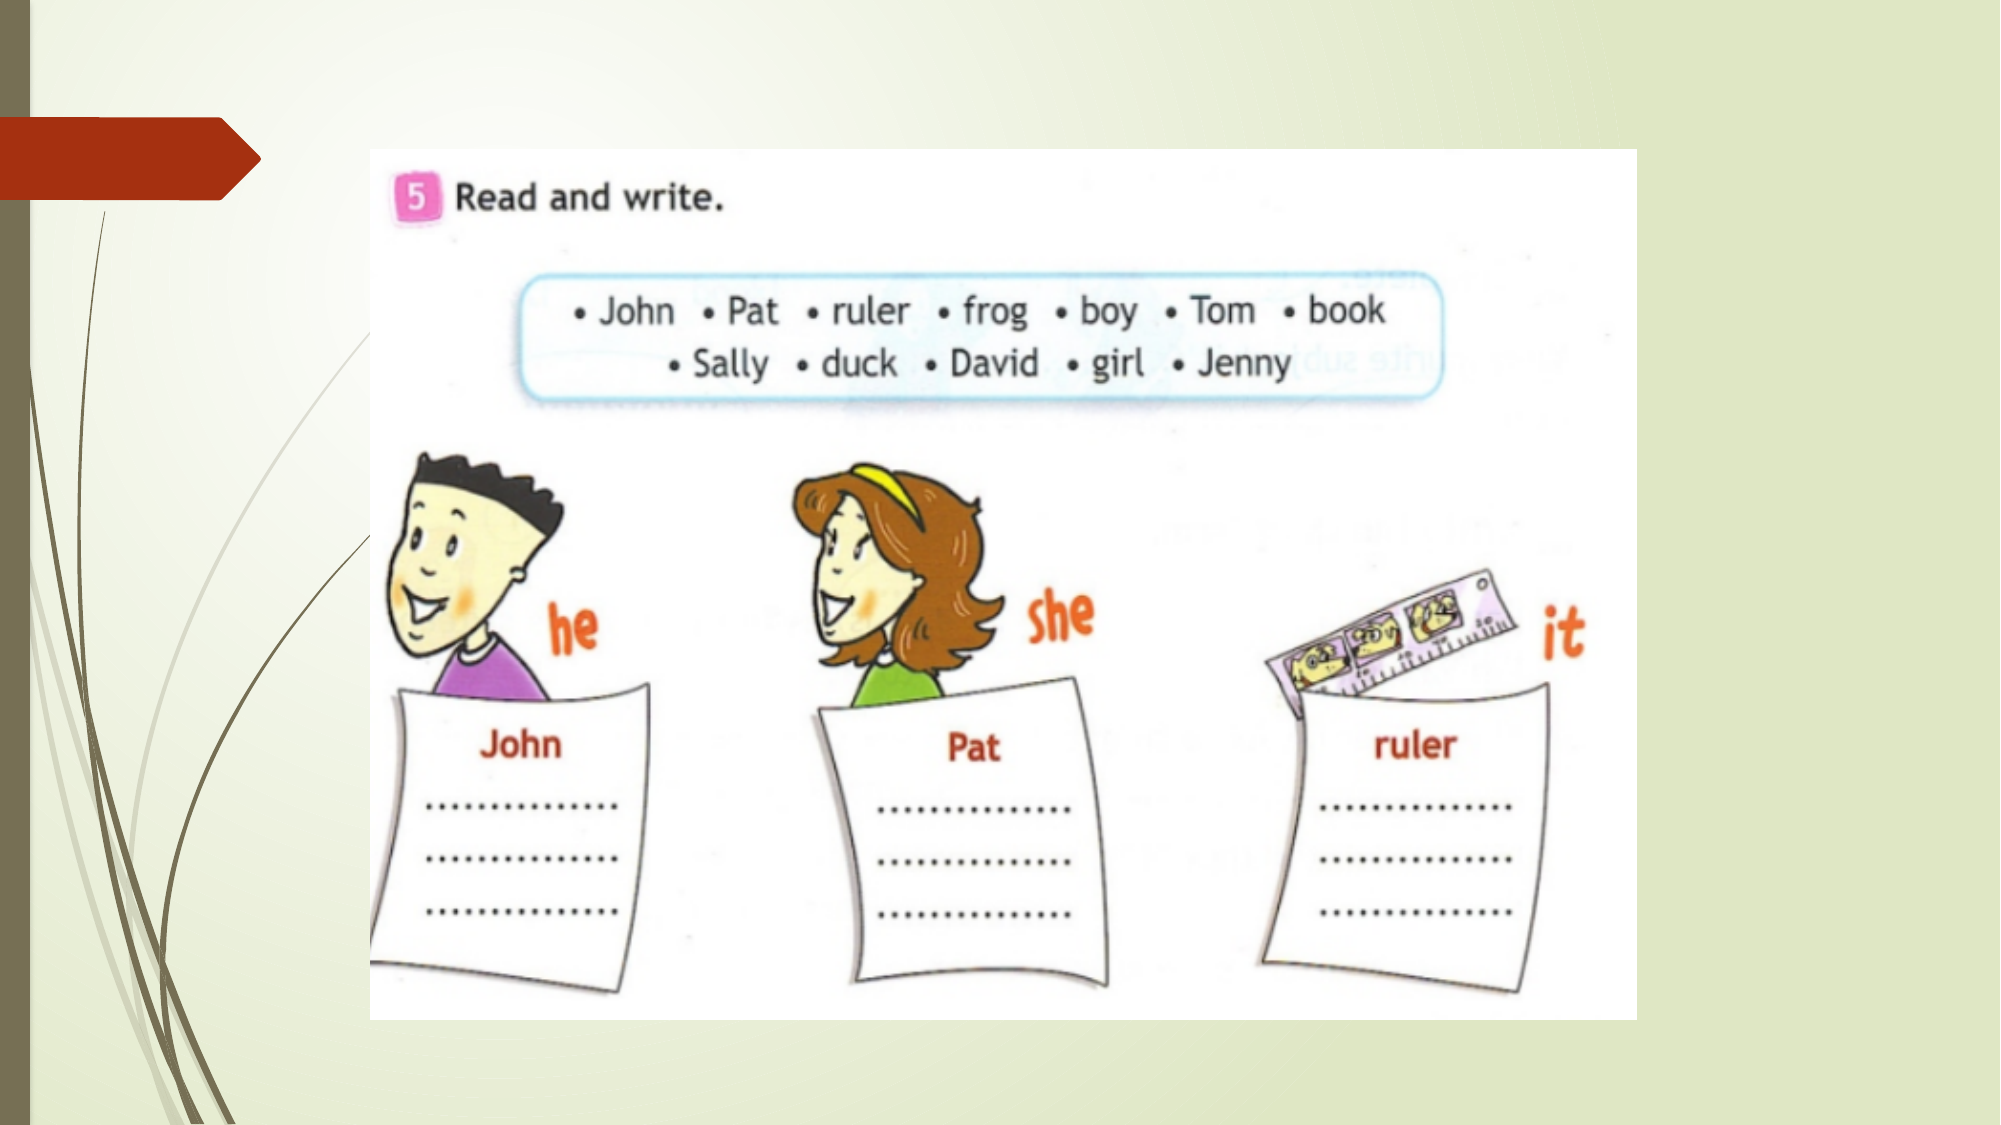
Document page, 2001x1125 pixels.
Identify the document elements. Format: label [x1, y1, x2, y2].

list [370, 148, 1637, 1020]
